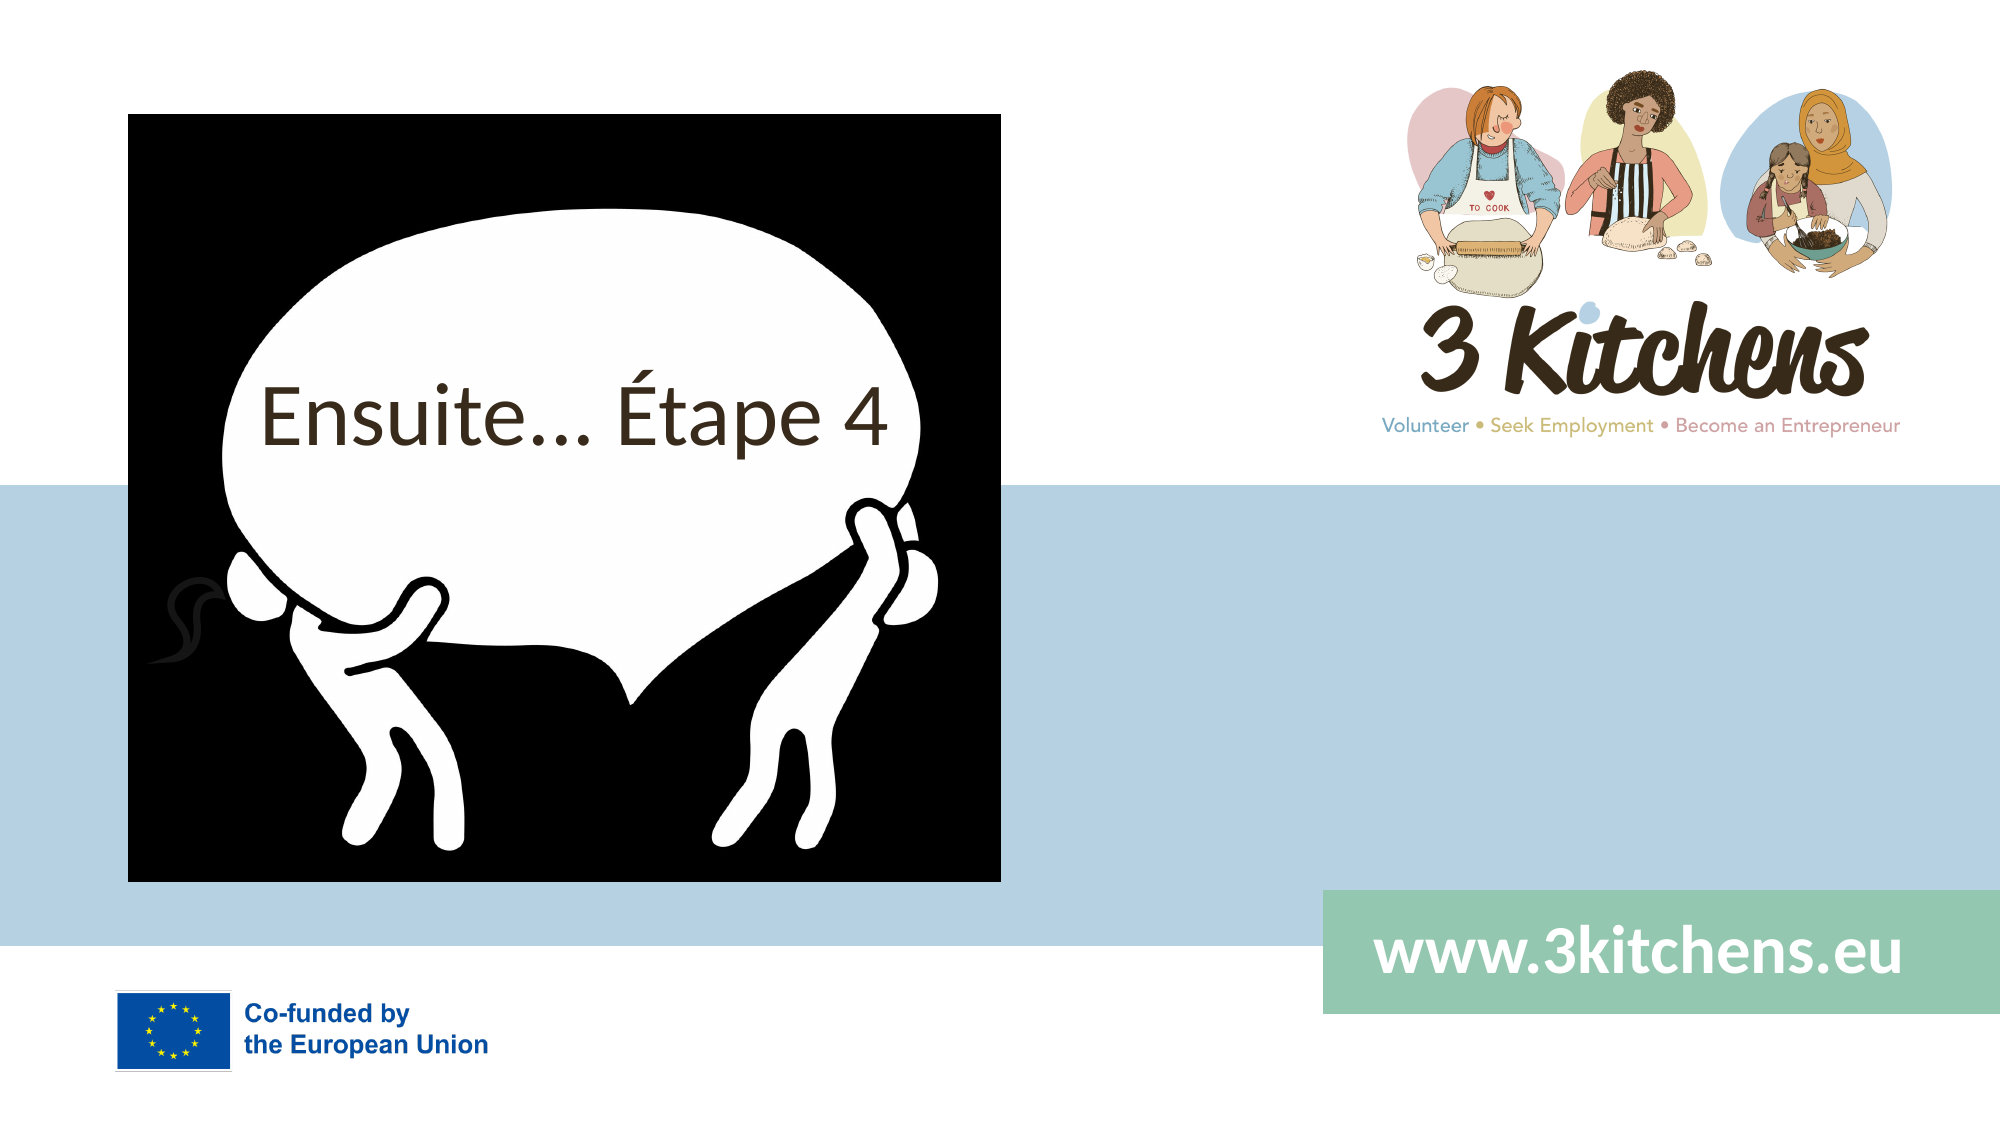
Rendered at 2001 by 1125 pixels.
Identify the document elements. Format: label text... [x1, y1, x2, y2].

text_box [1244, 442, 1769, 563]
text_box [128, 114, 1001, 882]
picture [112, 988, 516, 1074]
list www.3kitchens.eu [1323, 891, 1921, 1012]
picture [1349, 23, 1957, 462]
